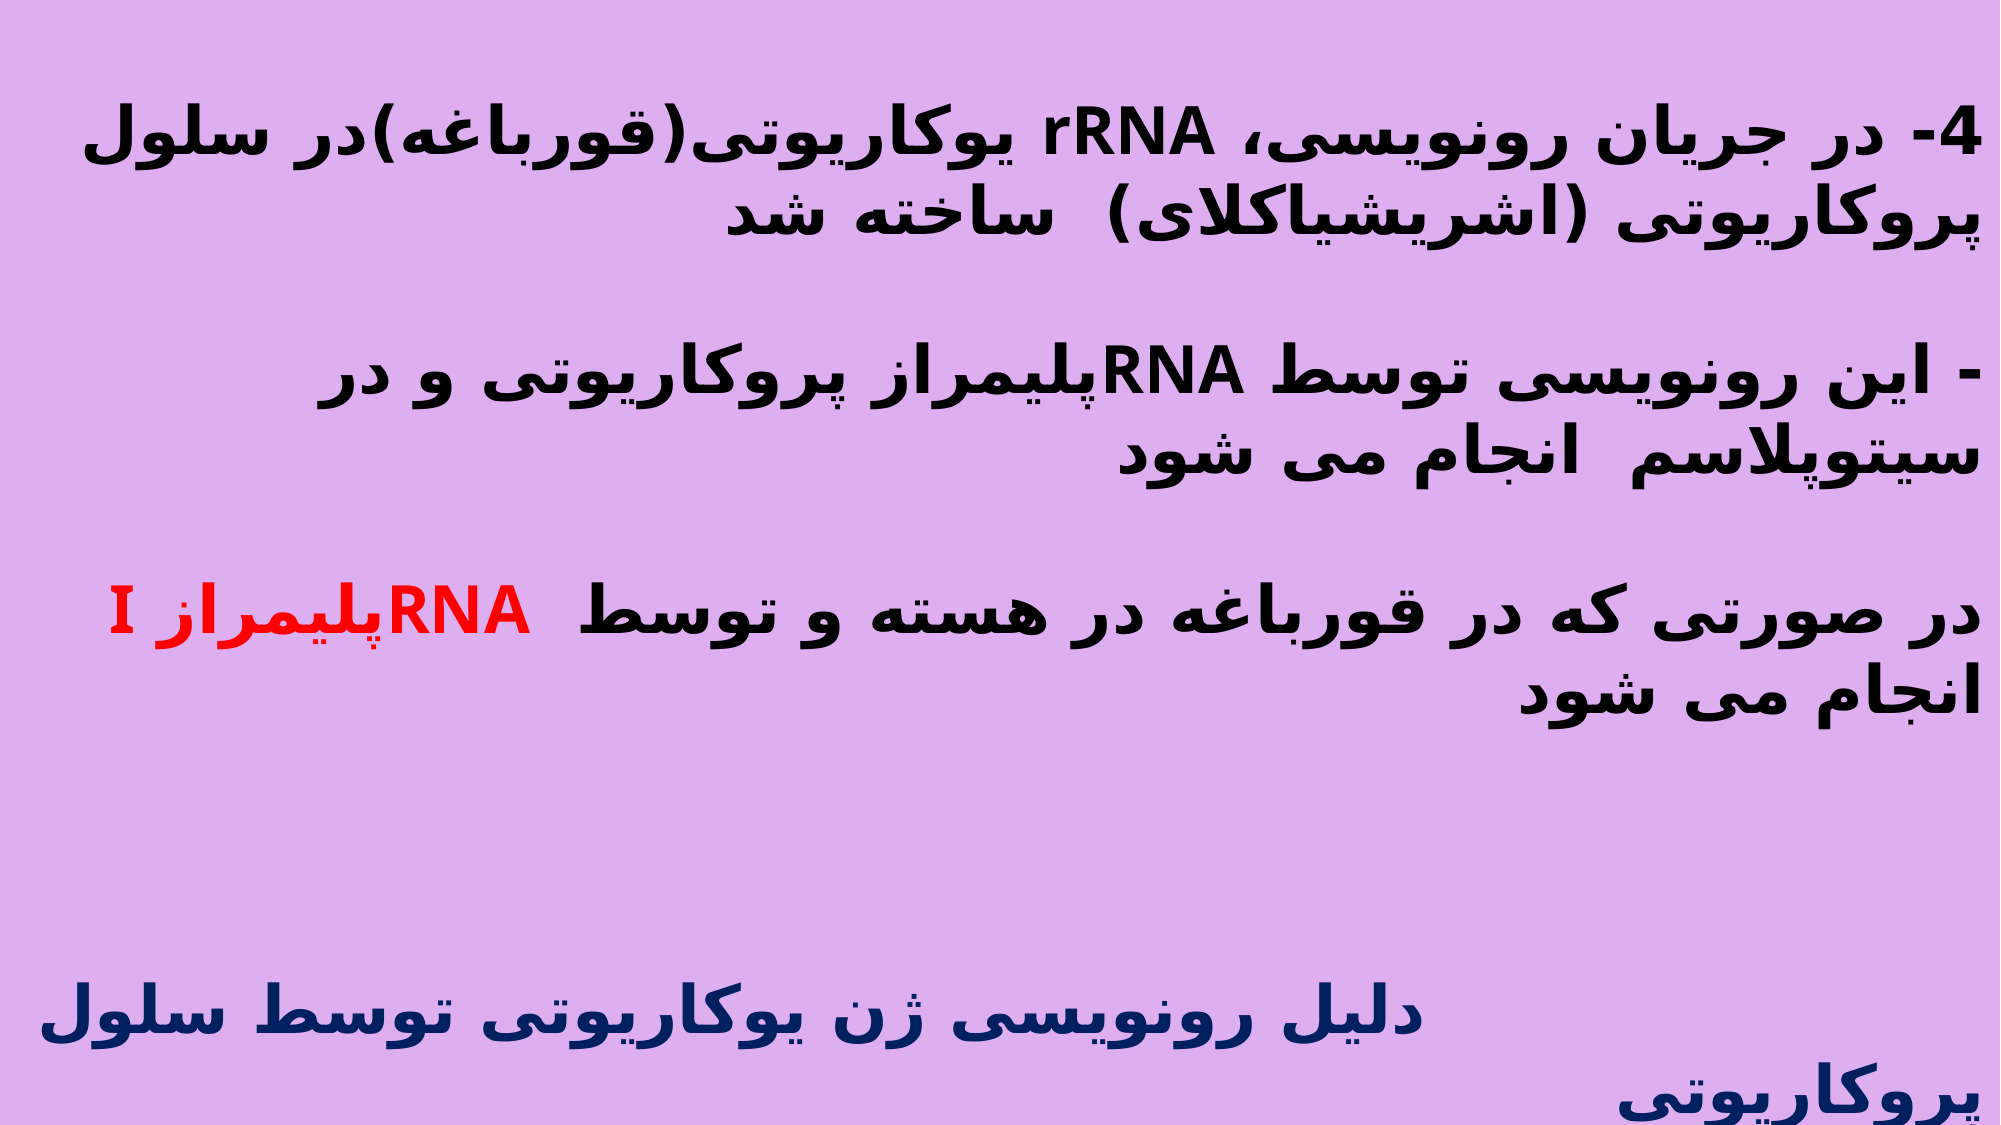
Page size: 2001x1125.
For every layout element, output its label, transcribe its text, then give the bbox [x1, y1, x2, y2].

footer www.biology86.ir [424, 1006, 1675, 1067]
title 4- در جریان رونویسی، rRNA یوکاریوتی(قورباغه)در سلول پروکاریوتی (اشریشیاکلای) ساخته شد - این رونویسی توسط RNAپلیمراز پروکاریوتی و در سیتوپلاسم انجام می شود در صورتی که در قورباغه در هسته و توسط RNAپلیمراز I انجام می شود دلیل رونویسی ژن یوکاریوتی توسط سلول پروکاریوتی عمومی بودن رمزهای ژنتیکی است. [0, 0, 2000, 1125]
